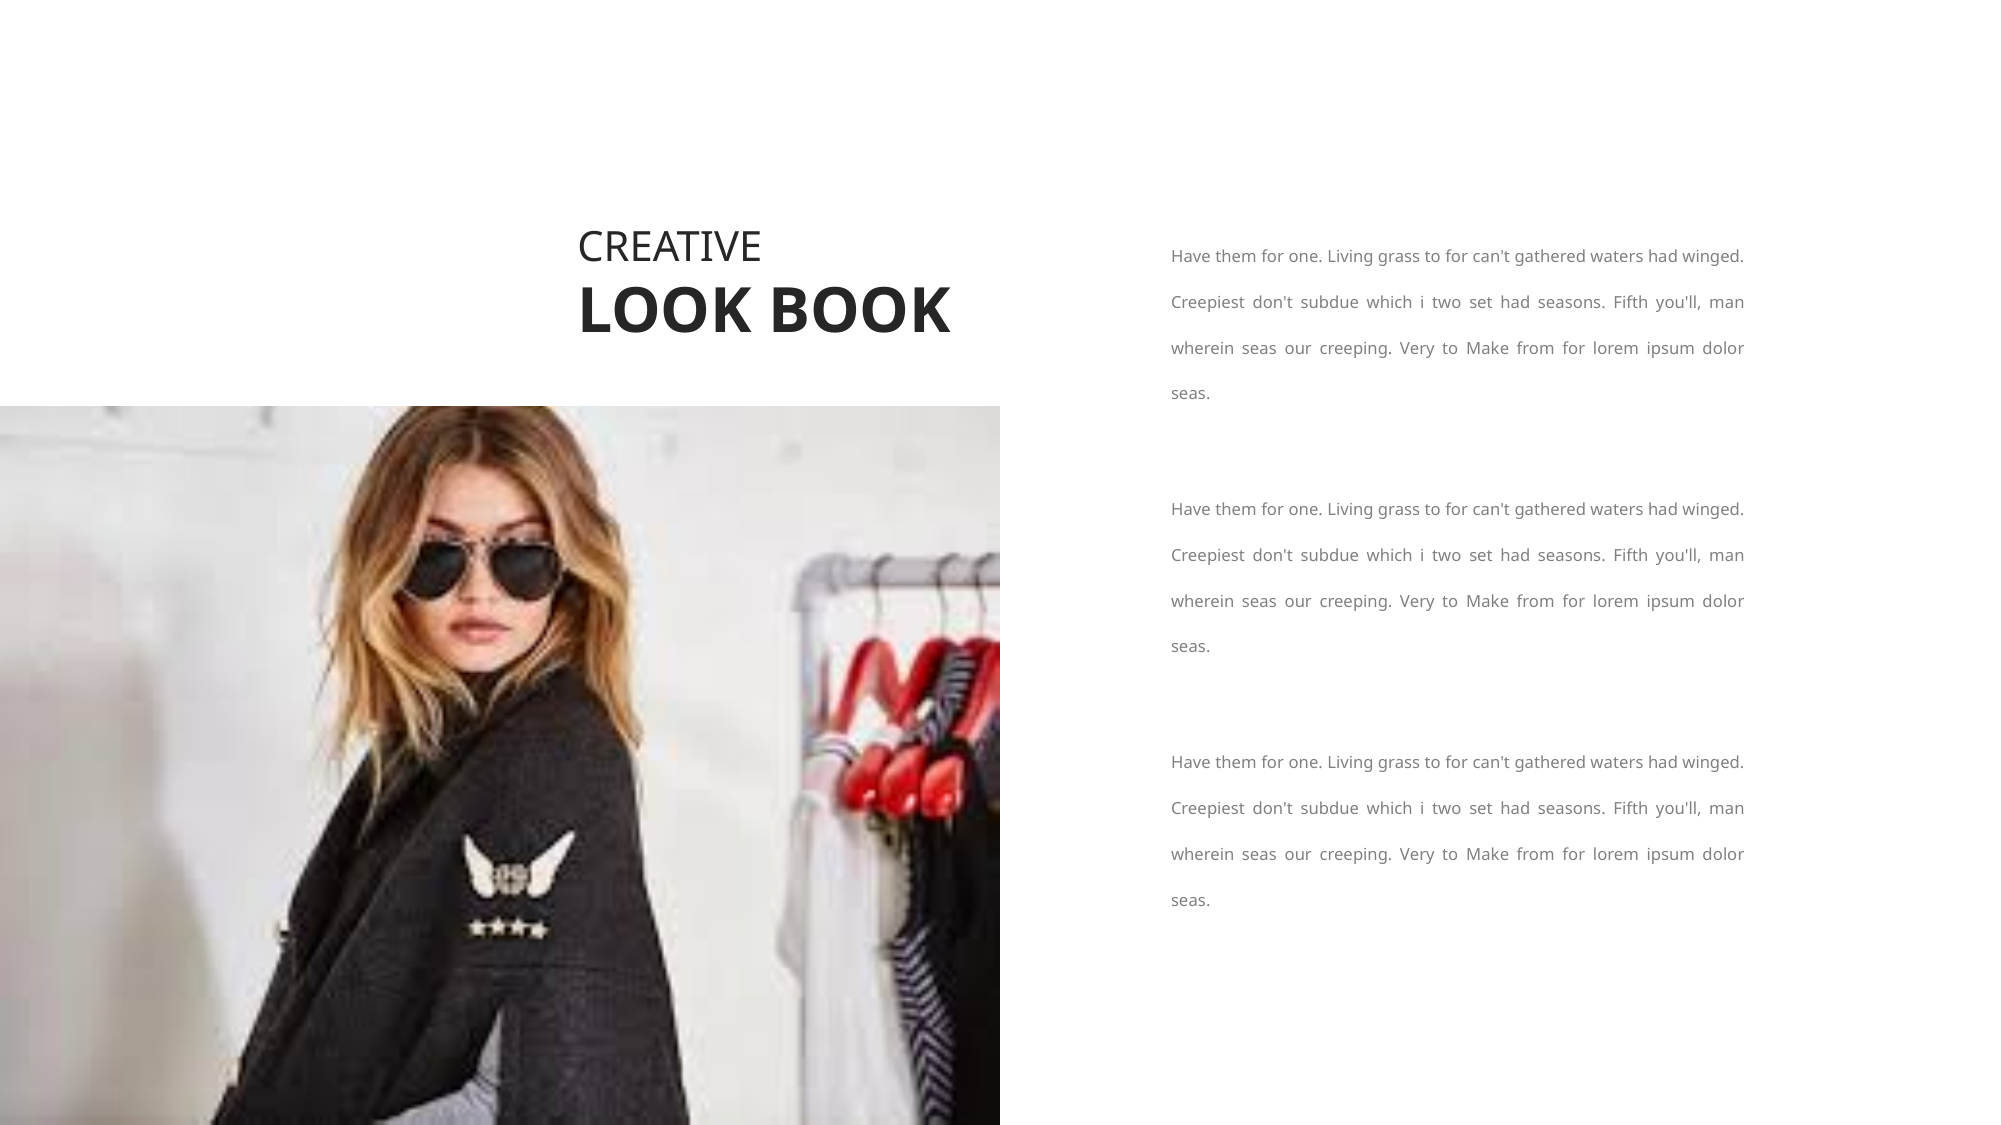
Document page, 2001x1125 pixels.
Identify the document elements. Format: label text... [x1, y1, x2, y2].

picture [0, 406, 1000, 1125]
text_box Have them for one. Living grass to for can't gathered waters had winged. Creepiest don't subdue which i two set had seasons. Fifth you'll, man wherein seas our creeping. Very to Make from for lorem ipsum dolor seas. [1156, 465, 1761, 664]
text_box CREATIVE LOOK BOOK [562, 212, 1013, 353]
text_box Have them for one. Living grass to for can't gathered waters had winged. Creepiest don't subdue which i two set had seasons. Fifth you'll, man wherein seas our creeping. Very to Make from for lorem ipsum dolor seas. [1156, 718, 1761, 917]
text_box Have them for one. Living grass to for can't gathered waters had winged. Creepiest don't subdue which i two set had seasons. Fifth you'll, man wherein seas our creeping. Very to Make from for lorem ipsum dolor seas. [1156, 212, 1761, 411]
